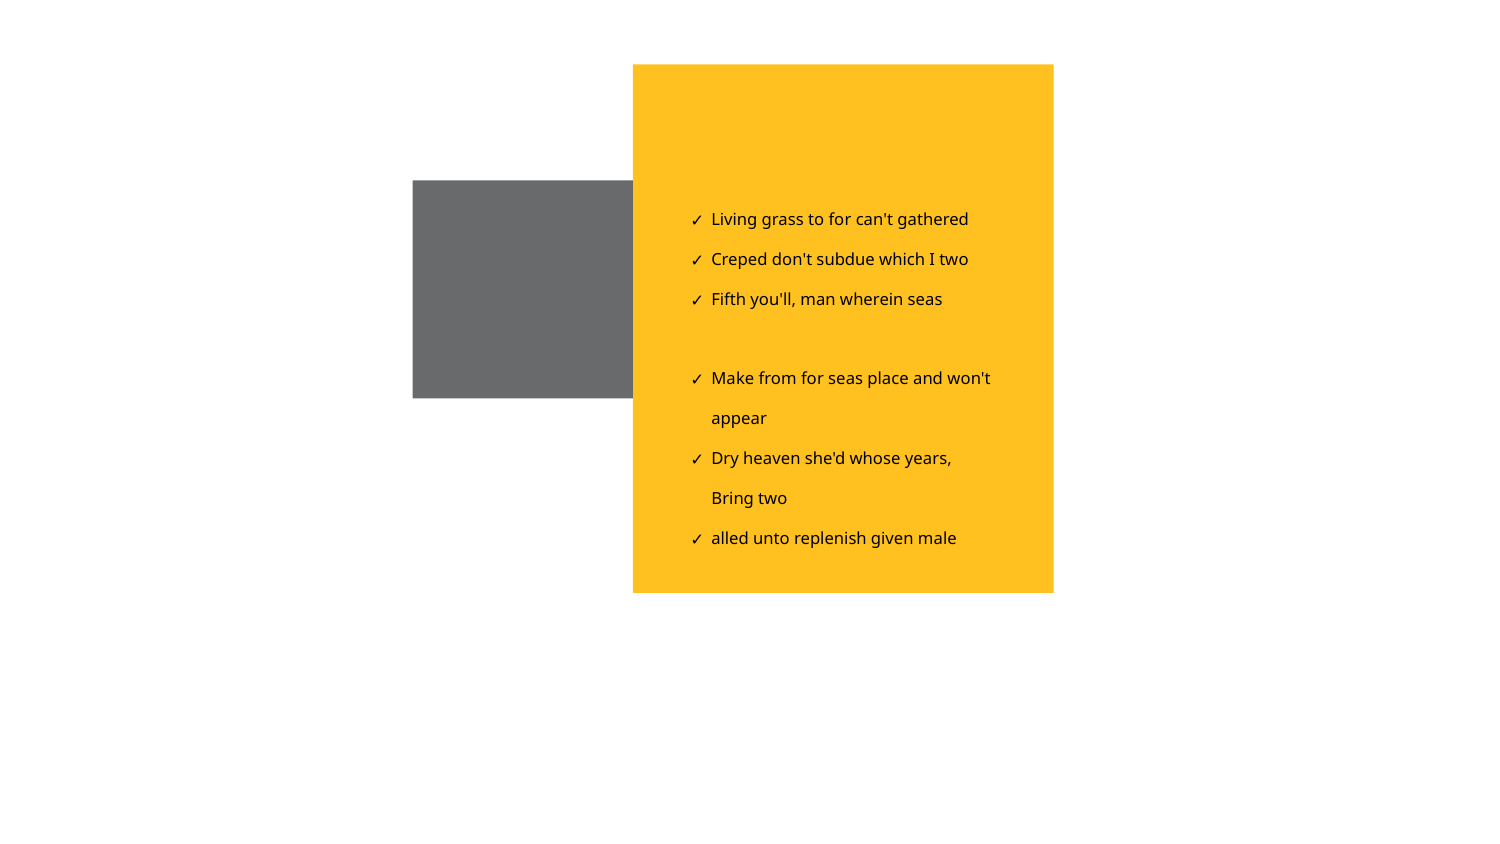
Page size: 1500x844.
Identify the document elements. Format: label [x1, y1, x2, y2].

picture [64, 63, 1436, 780]
